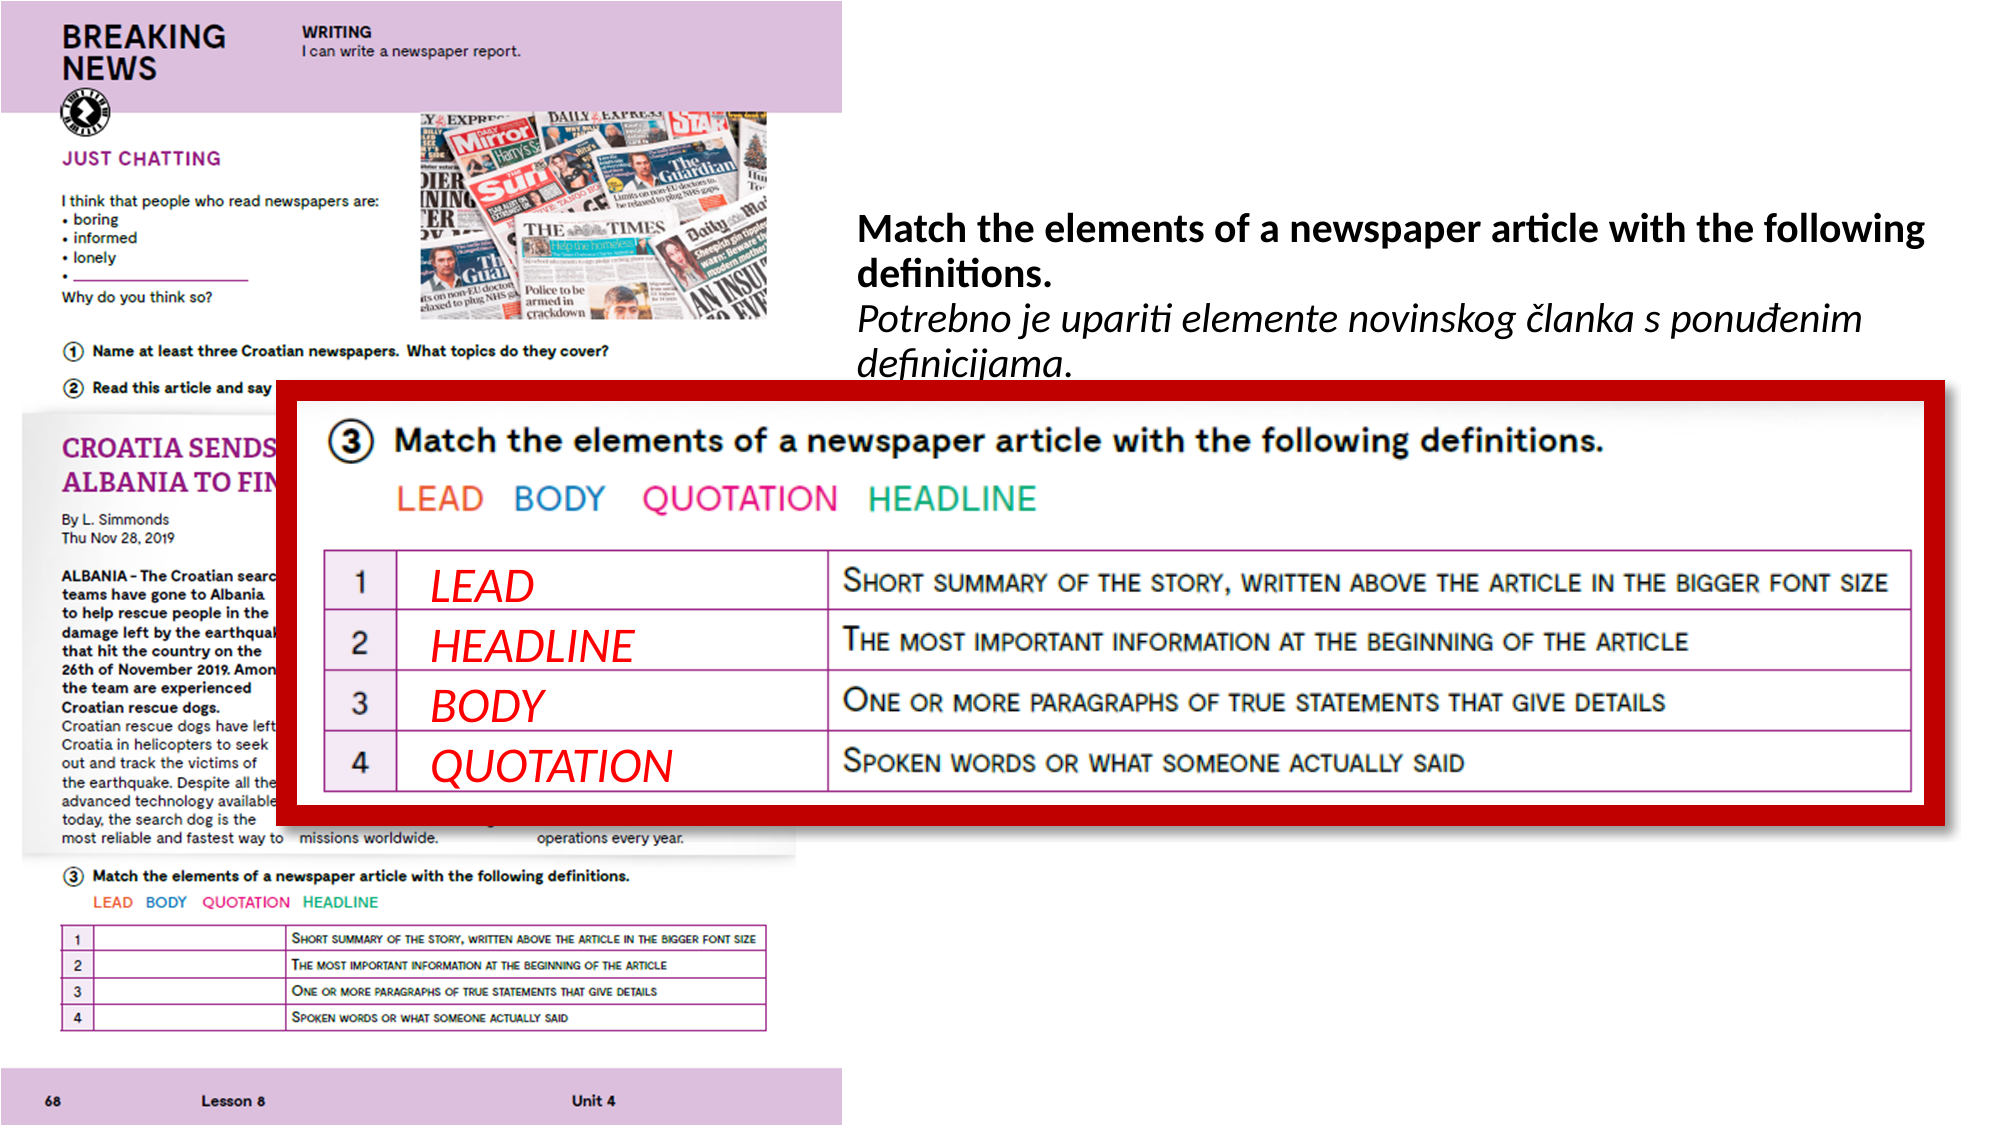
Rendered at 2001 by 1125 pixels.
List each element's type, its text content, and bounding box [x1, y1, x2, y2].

text_box Match the elements of a newspaper article with the following definitions. Potrebno je upariti elemente novinskog članka s ponuđenim definicijama. [842, 199, 2000, 1125]
picture [0, 1, 1924, 1125]
